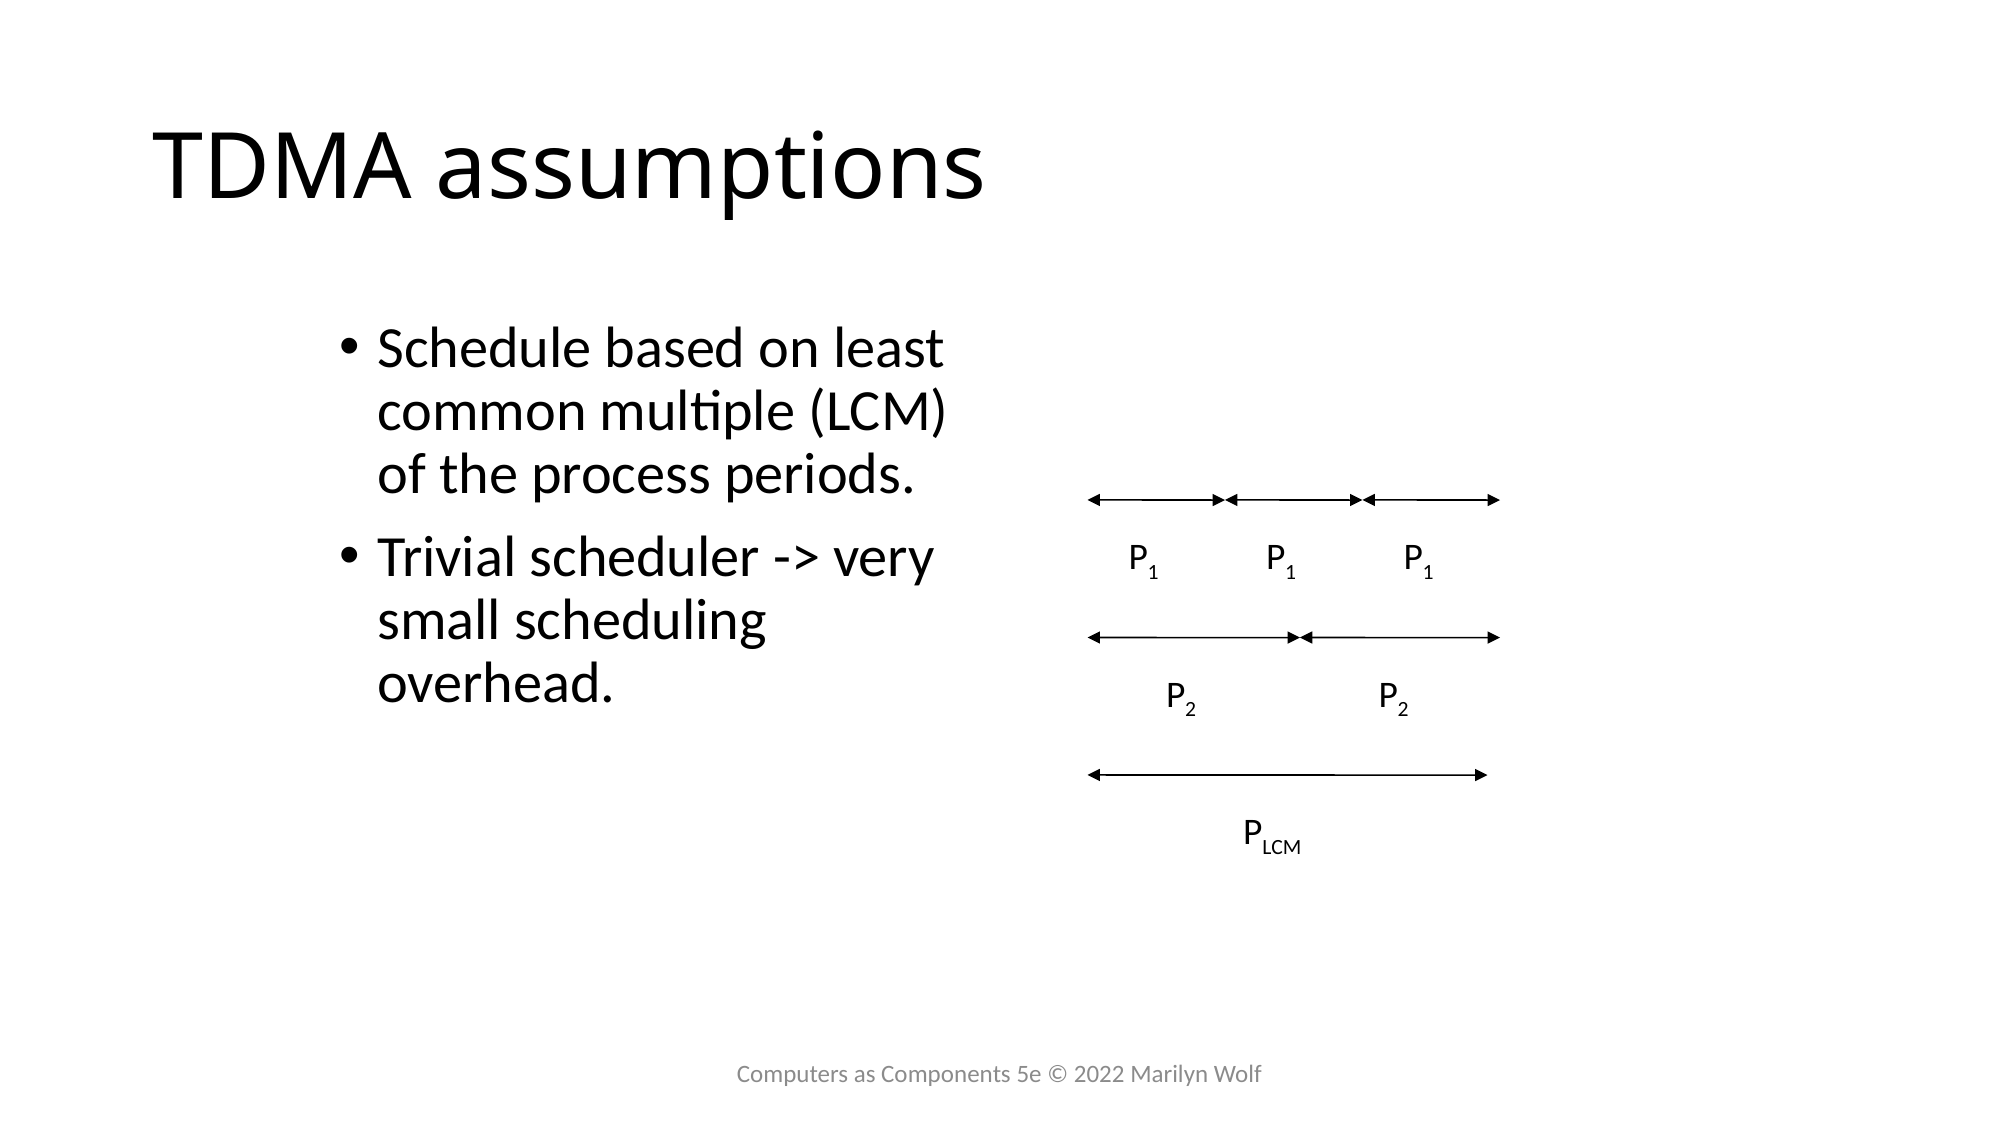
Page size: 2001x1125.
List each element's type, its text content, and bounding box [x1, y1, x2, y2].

text_box [1087, 493, 1225, 507]
title TDMA assumptions [137, 59, 1863, 278]
list Schedule based on least common multiple (LCM) of the process periods. Trivial scheduler -> very small scheduling overhead. [324, 309, 975, 994]
text_box [1224, 493, 1362, 507]
text_box P2 [1363, 662, 1424, 729]
text_box P1 [1388, 524, 1449, 591]
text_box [1087, 774, 1488, 861]
text_box [1362, 493, 1501, 507]
text_box [1299, 631, 1501, 644]
text_box P1 [1113, 524, 1174, 591]
text_box P1 [1251, 524, 1312, 591]
text_box P2 [1151, 662, 1212, 729]
text_box [1087, 631, 1300, 644]
footer Computers as Components 5e © 2022 Marilyn Wolf [662, 1042, 1338, 1103]
